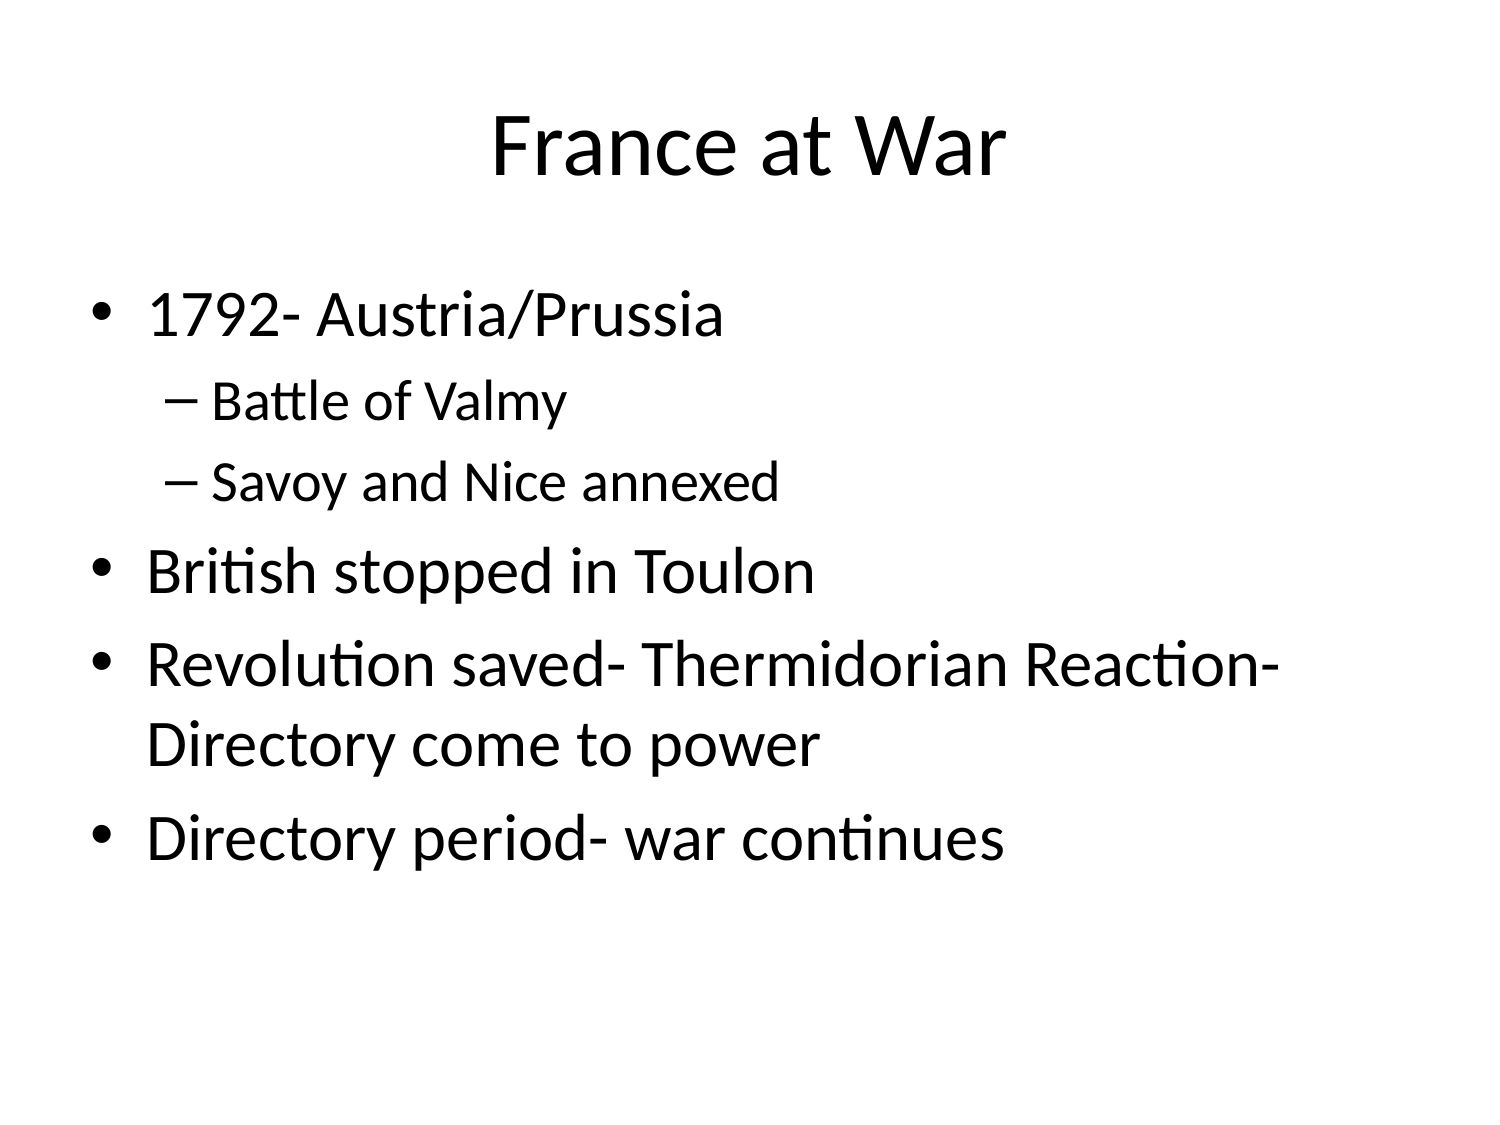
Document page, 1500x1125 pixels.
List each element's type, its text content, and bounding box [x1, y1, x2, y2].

title France at War [75, 45, 1425, 233]
list 1792- Austria/Prussia Battle of Valmy Savoy and Nice annexed British stopped in Toulon Revolution saved- Thermidorian Reaction-Directory come to power Directory period- war continues [75, 262, 1425, 1005]
